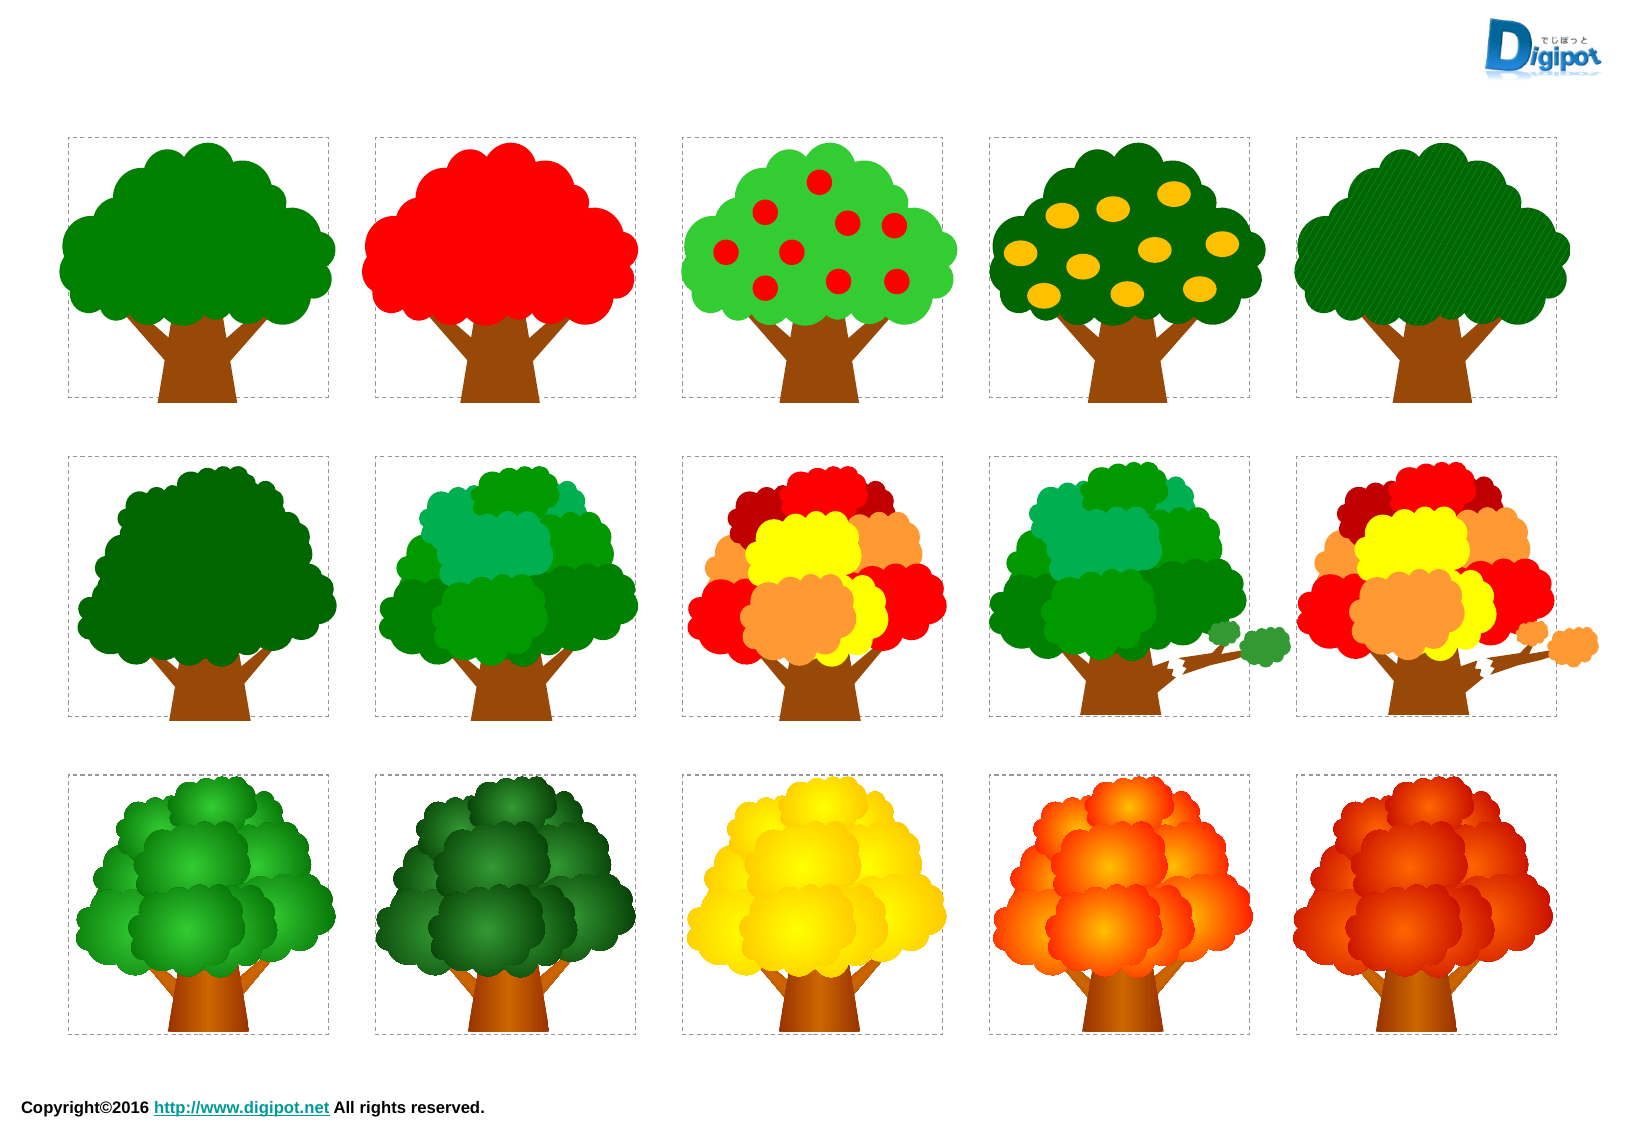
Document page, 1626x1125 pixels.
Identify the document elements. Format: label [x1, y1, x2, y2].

text_box [680, 142, 958, 404]
text_box [59, 142, 336, 404]
text_box [992, 776, 1253, 1032]
text_box [686, 776, 947, 1032]
text_box [989, 142, 1266, 404]
text_box [75, 776, 336, 1032]
text_box [378, 465, 639, 722]
picture [1485, 18, 1602, 82]
text_box [1296, 461, 1600, 716]
text_box [1292, 776, 1553, 1032]
text_box [77, 465, 337, 722]
text_box [686, 465, 947, 722]
text_box [1294, 142, 1571, 404]
text_box [375, 776, 636, 1032]
text_box [988, 461, 1292, 716]
text_box [361, 142, 639, 404]
